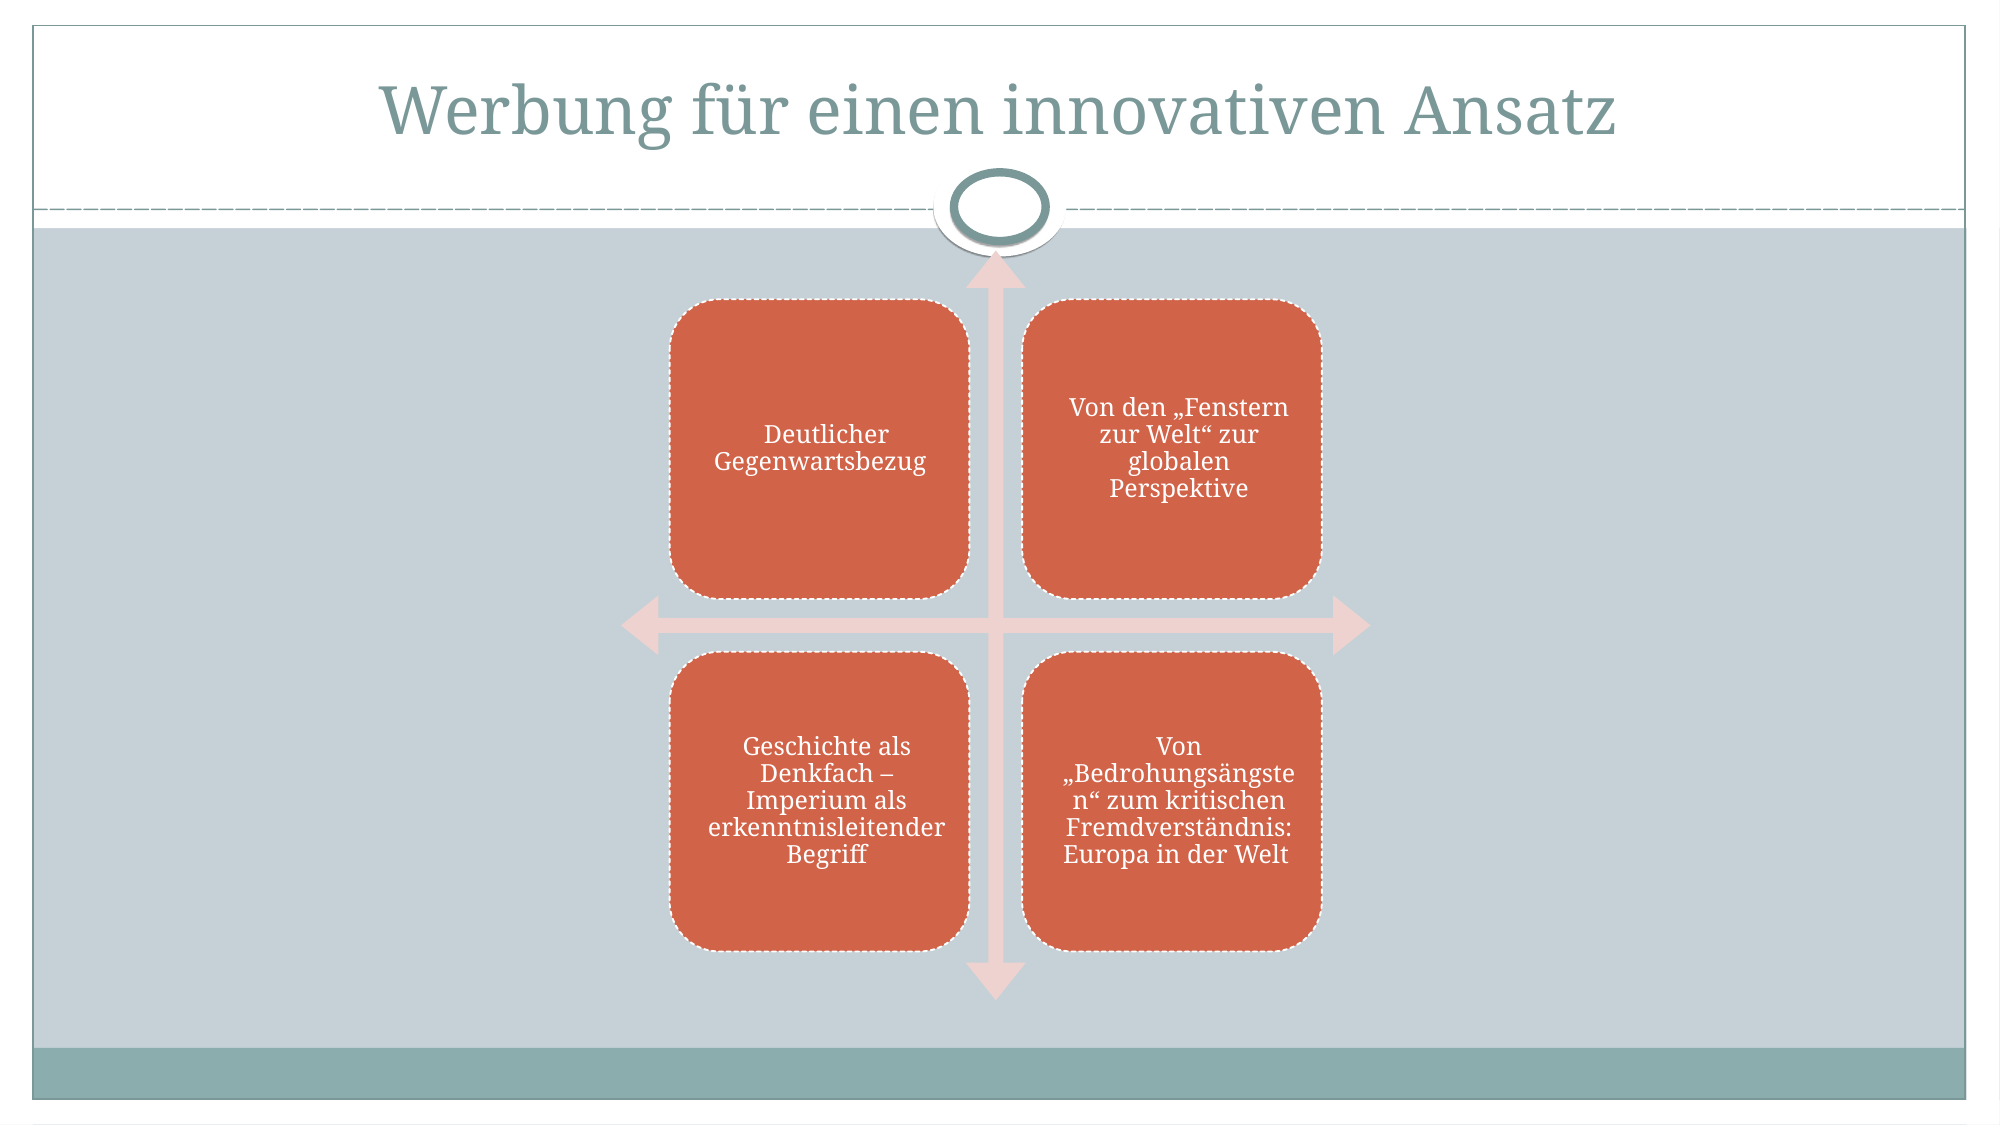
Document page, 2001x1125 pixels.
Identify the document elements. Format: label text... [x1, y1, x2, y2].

text_box Geschichte als Denkfach – Imperium als erkenntnisleitender Begriff [669, 651, 970, 952]
text_box [620, 250, 1371, 1001]
text_box Von „Bedrohungsängsten“ zum kritischen Fremdverständnis: Europa in der Welt [1022, 651, 1322, 952]
text_box Deutlicher Gegenwartsbezug [669, 299, 970, 599]
text_box Von den „Fenstern zur Welt“ zur globalen Perspektive [1022, 299, 1322, 599]
text_box Werbung für einen innovativen Ansatz [65, 37, 1933, 162]
